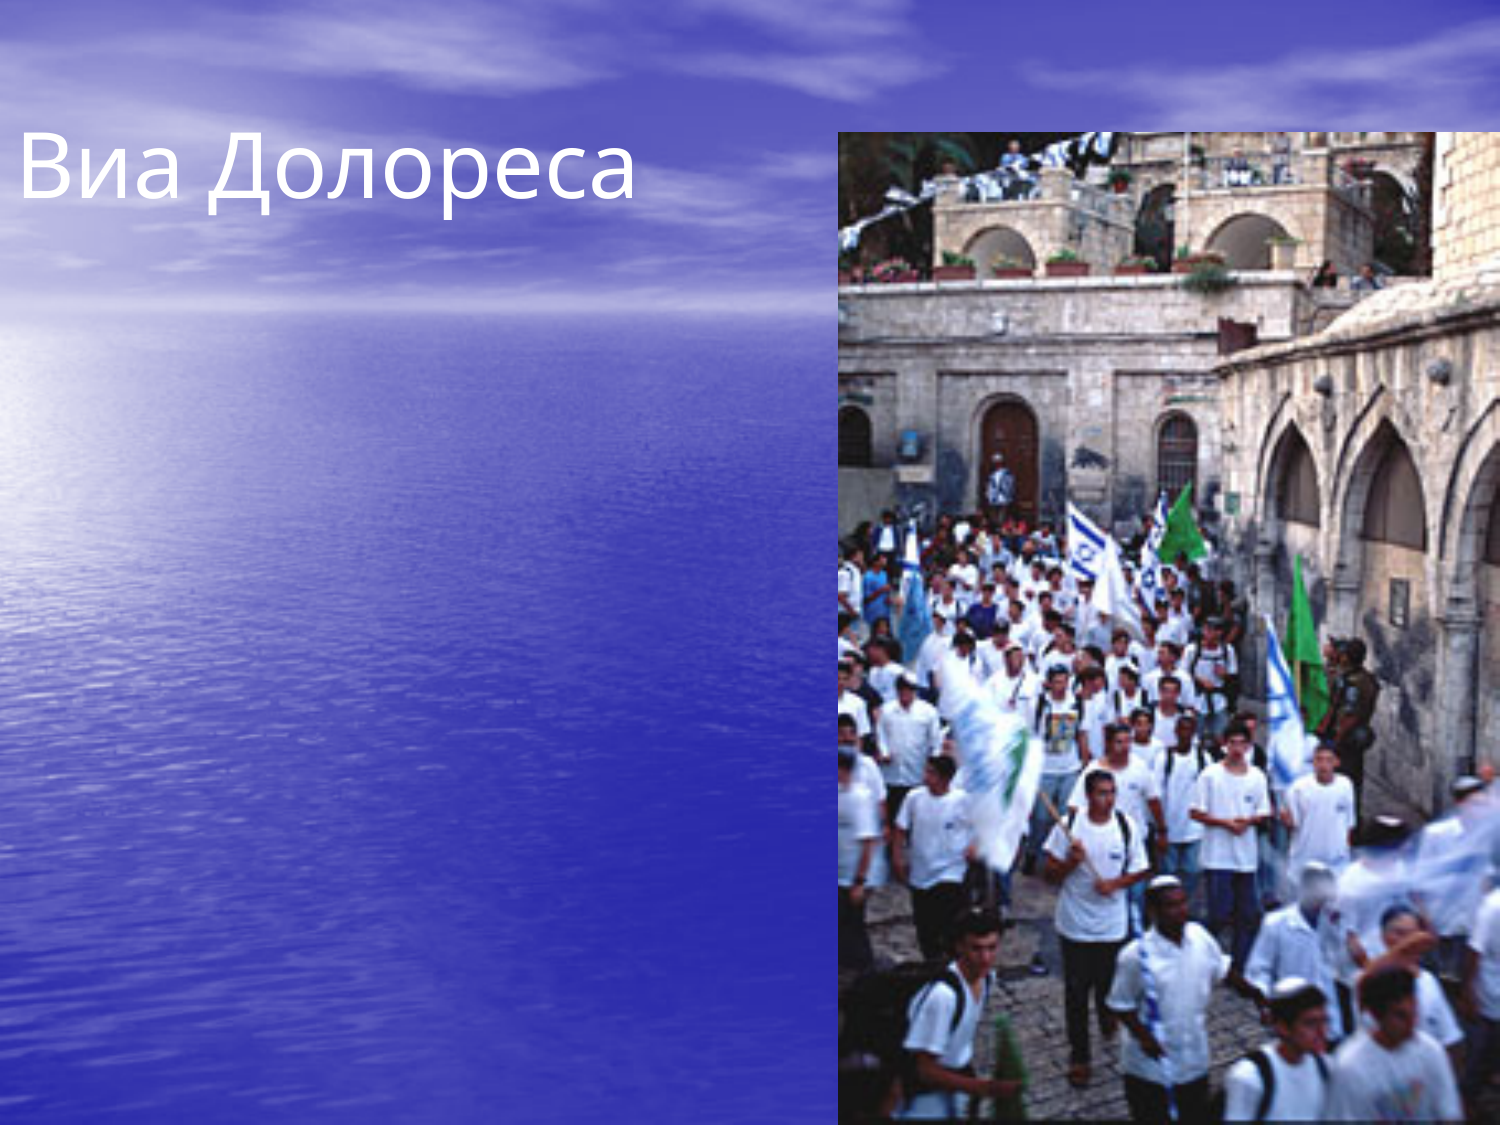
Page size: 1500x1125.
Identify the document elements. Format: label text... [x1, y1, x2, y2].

picture [838, 132, 1500, 1125]
title Виа Долореса [0, 47, 1351, 276]
